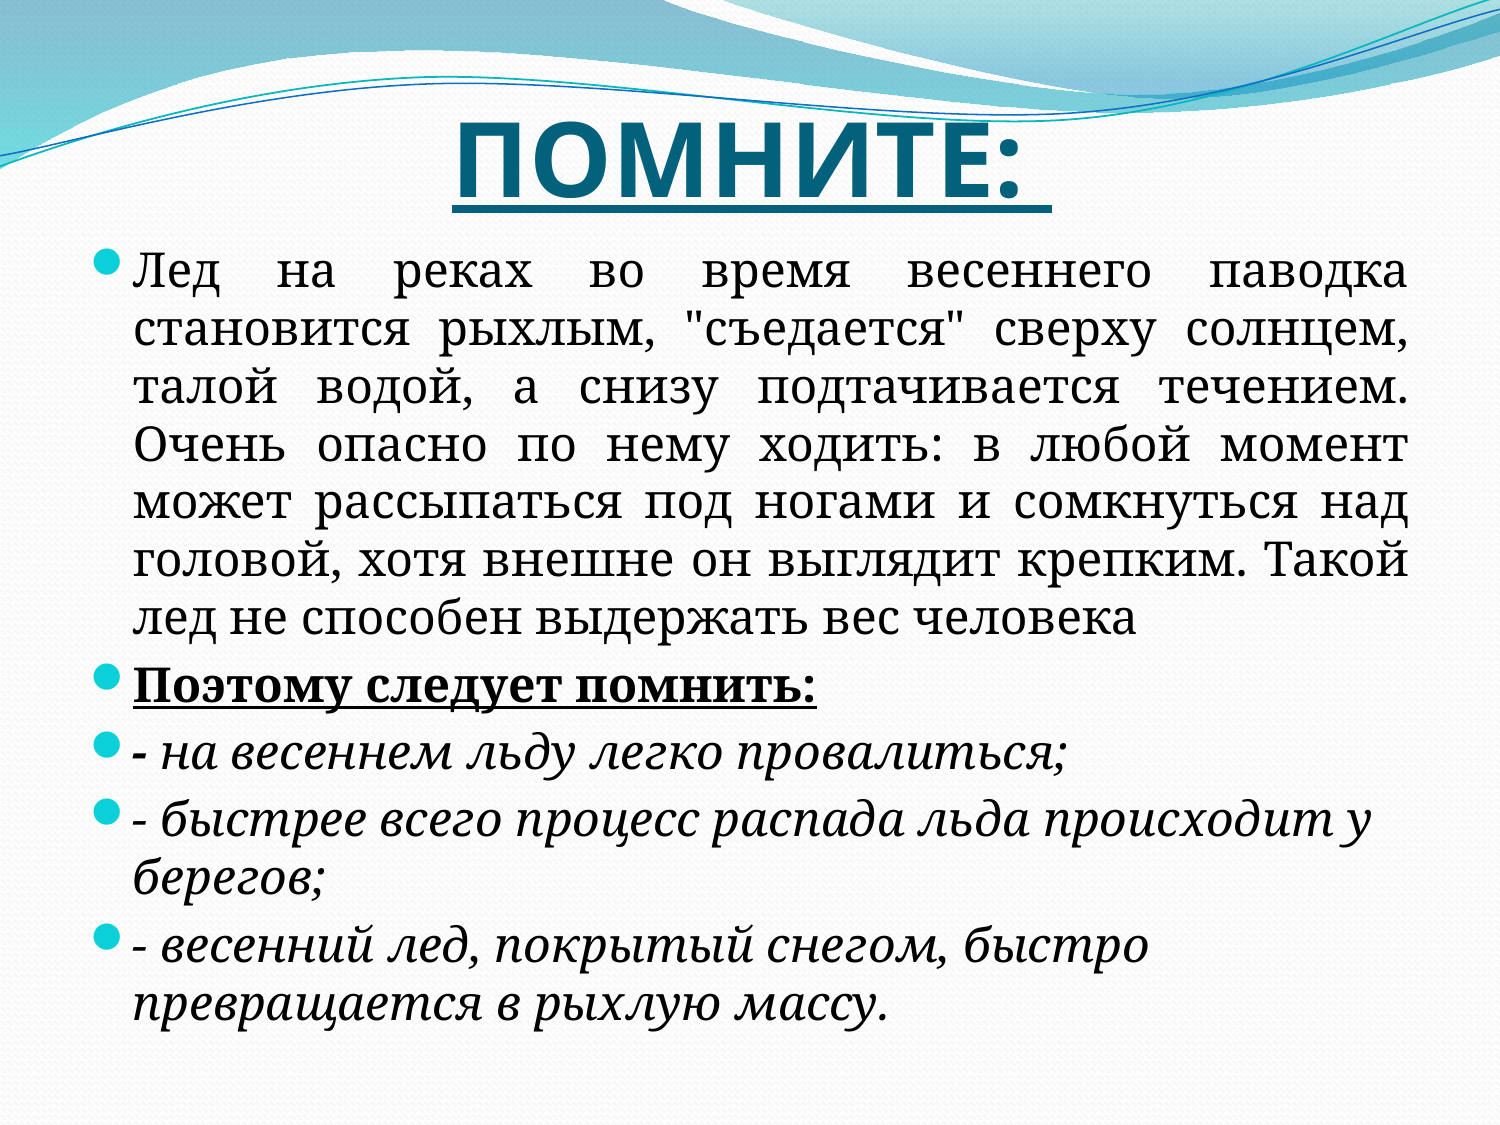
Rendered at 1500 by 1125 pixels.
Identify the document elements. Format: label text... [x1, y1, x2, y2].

title ПОМНИТЕ: [76, 30, 1427, 219]
list Лед на реках во время весеннего паводка становится рыхлым, "съедается" сверху солнцем, талой водой, а снизу подтачивается течением. Очень опасно по нему ходить: в любой момент может рассыпаться под ногами и сомкнуться над головой, хотя внешне он выглядит крепким. Такой лед не способен выдержать вес человека Поэтому следует помнить: - на весеннем льду легко провалиться; - быстрее всего процесс распада льда происходит у берегов; - весенний лед, покрытый снегом, быстро превращается в рыхлую массу. [75, 231, 1425, 1038]
